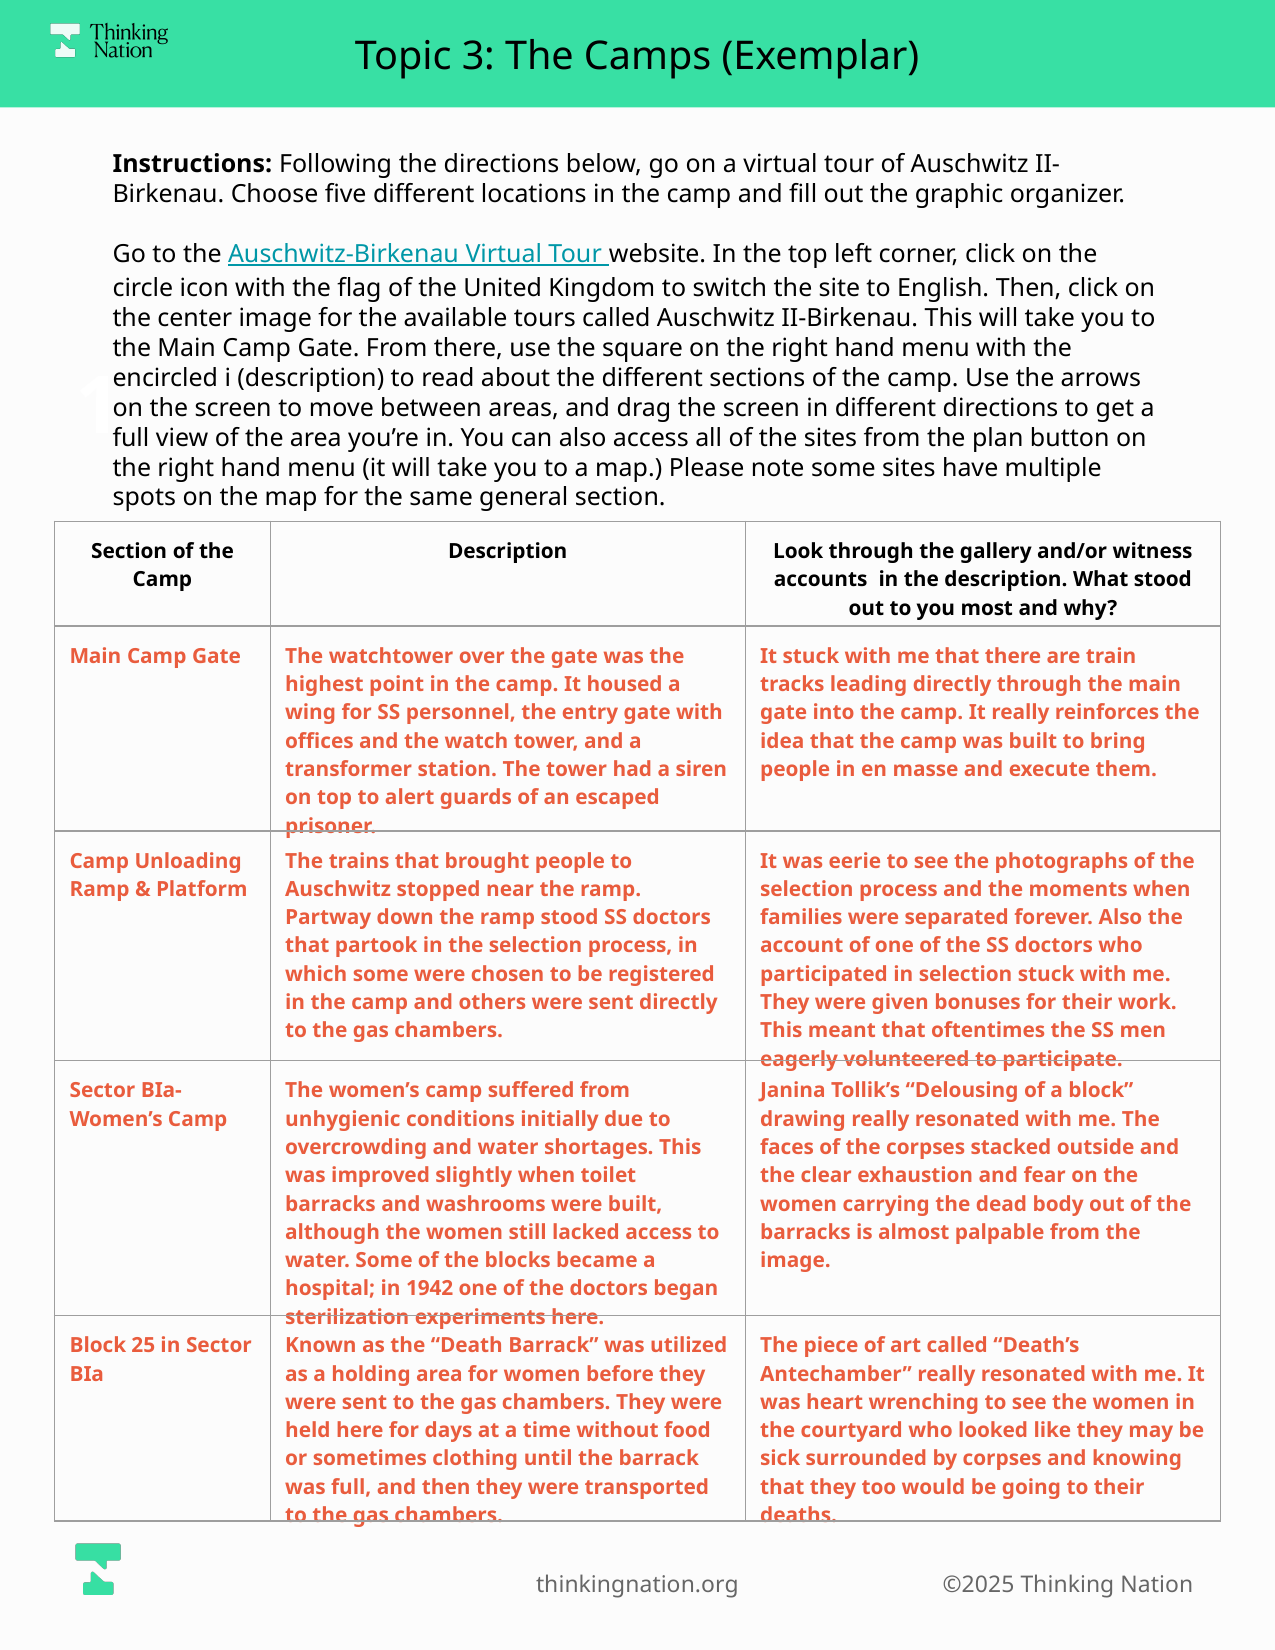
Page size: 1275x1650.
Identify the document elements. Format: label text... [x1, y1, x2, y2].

table_header Section of the Camp [55, 522, 270, 625]
table_cell Block 25 in Sector BIa [55, 1316, 270, 1520]
picture [36, 12, 172, 69]
text_box Topic 3: The Camps (Exemplar) [0, 0, 1275, 108]
table_cell The trains that brought people to Auschwitz stopped near the ramp. Partway down the ramp stood SS doctors that partook in the selection process, in which some were chosen to be registered in the camp and others were sent directly to the gas chambers. [271, 832, 745, 1060]
table_cell Janina Tollik’s “Delousing of a block” drawing really resonated with me. The faces of the corpses stacked outside and the clear exhaustion and fear on the women carrying the dead body out of the barracks is almost palpable from the image. [746, 1061, 1220, 1315]
text_box Instructions: Following the directions below, go on a virtual tour of Auschwitz II- Birkenau. Choose five different locations in the camp and fill out the graphic organizer. Go to the Auschwitz-Birkenau Virtual Tour website. In the top left corner, click on the circle icon with the flag of the United Kingdom to switch the site to English. Then, click on the center image for the available tours called Auschwitz II-Birkenau. This will take you to the Main Camp Gate. From there, use the square on the right hand menu with the encircled i (description) to read about the different sections of the camp. Use the arrows on the screen to move between areas, and drag the screen in different directions to get a full view of the area you’re in. You can also access all of the sites from the plan button on the right hand menu (it will take you to a map.) Please note some sites have multiple spots on the map for the same general section. [97, 132, 1178, 521]
text_box 1 [30, 315, 165, 450]
table_cell Sector BIa- Women’s Camp [55, 1061, 270, 1315]
table_header Look through the gallery and/or witness accounts in the description. What stood out to you most and why? [746, 522, 1220, 625]
picture [62, 1533, 134, 1605]
table_cell It was eerie to see the photographs of the selection process and the moments when families were separated forever. Also the account of one of the SS doctors who participated in selection stuck with me. They were given bonuses for their work. This meant that oftentimes the SS men eagerly volunteered to participate. [746, 832, 1220, 1060]
text_box ©2025 Thinking Nation [907, 1553, 1210, 1605]
table_cell The women’s camp suffered from unhygienic conditions initially due to overcrowding and water shortages. This was improved slightly when toilet barracks and washrooms were built, although the women still lacked access to water. Some of the blocks became a hospital; in 1942 one of the doctors began sterilization experiments here. [271, 1061, 745, 1315]
text_box thinkingnation.org [486, 1553, 789, 1605]
table_header Description [271, 522, 745, 625]
table_cell It stuck with me that there are train tracks leading directly through the main gate into the camp. It really reinforces the idea that the camp was built to bring people in en masse and execute them. [746, 627, 1220, 830]
table_cell Main Camp Gate [55, 627, 270, 830]
table_cell Known as the “Death Barrack” was utilized as a holding area for women before they were sent to the gas chambers. They were held here for days at a time without food or sometimes clothing until the barrack was full, and then they were transported to the gas chambers. [271, 1316, 745, 1520]
table_cell Camp Unloading Ramp & Platform [55, 832, 270, 1060]
table_cell The piece of art called “Death’s Antechamber” really resonated with me. It was heart wrenching to see the women in the courtyard who looked like they may be sick surrounded by corpses and knowing that they too would be going to their deaths. [746, 1316, 1220, 1520]
table_cell The watchtower over the gate was the highest point in the camp. It housed a wing for SS personnel, the entry gate with offices and the watch tower, and a transformer station. The tower had a siren on top to alert guards of an escaped prisoner. [271, 627, 745, 830]
